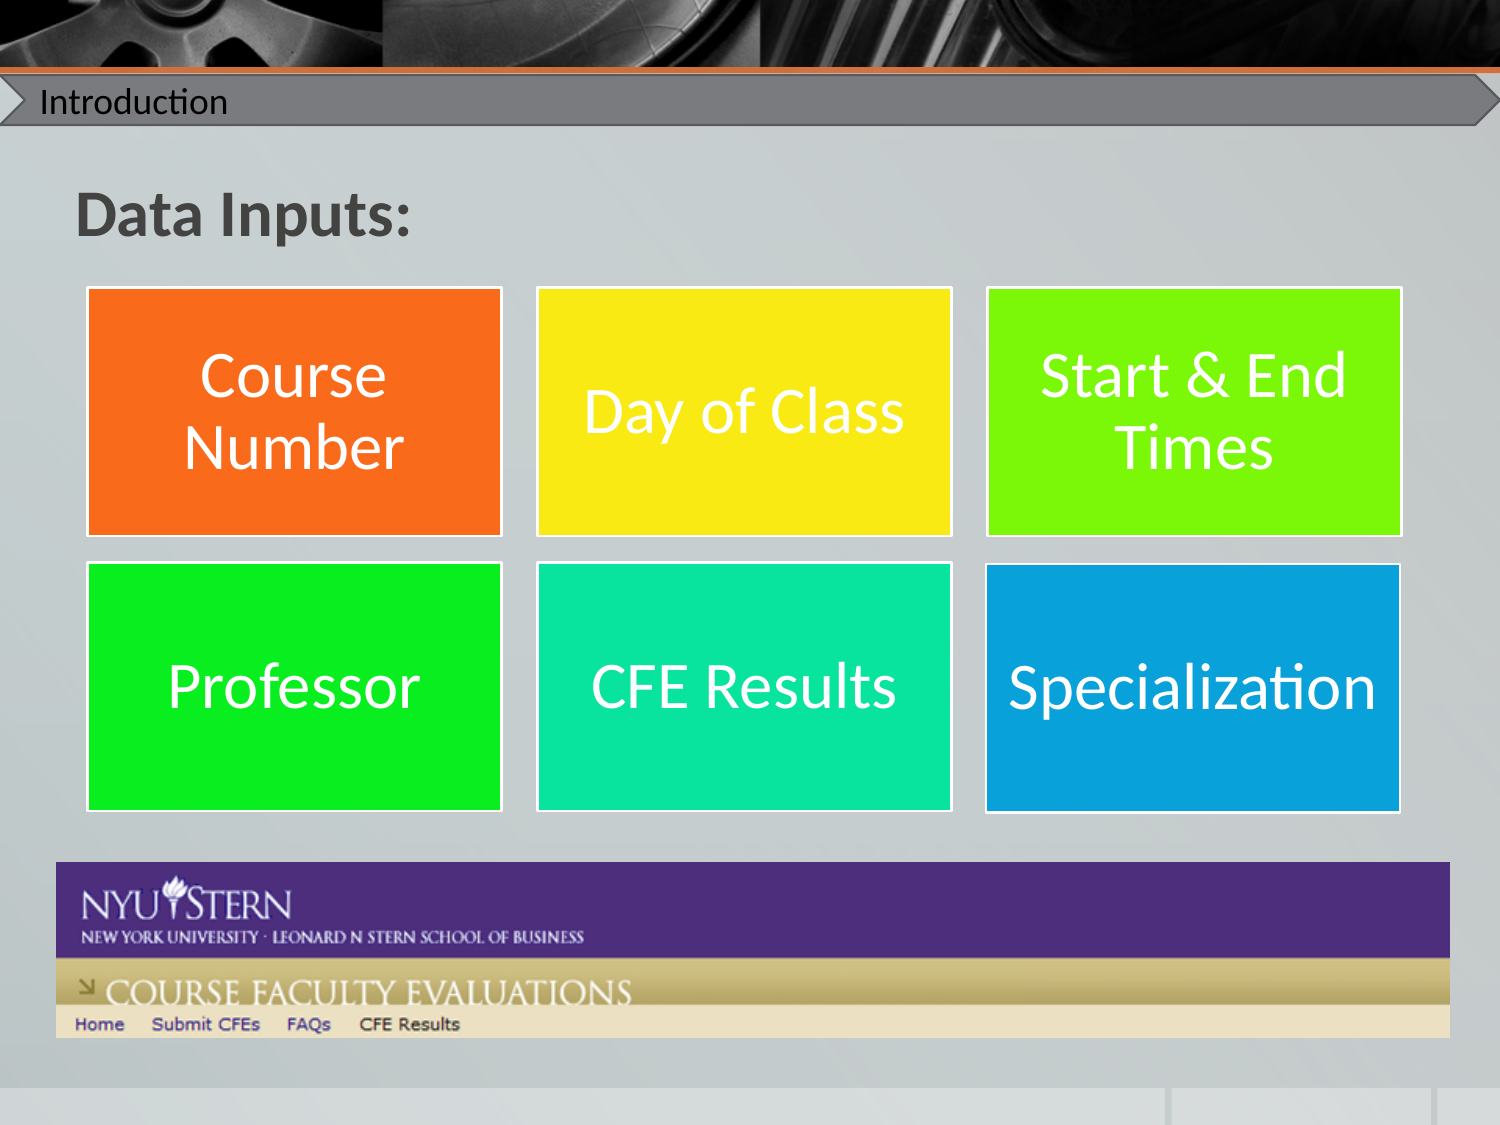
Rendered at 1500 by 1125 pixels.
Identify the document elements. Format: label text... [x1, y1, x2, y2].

picture [0, 0, 1500, 67]
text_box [87, 287, 1413, 862]
list Data Inputs: [75, 162, 1425, 862]
text_box Introduction [0, 73, 1500, 127]
picture [56, 862, 1451, 1038]
